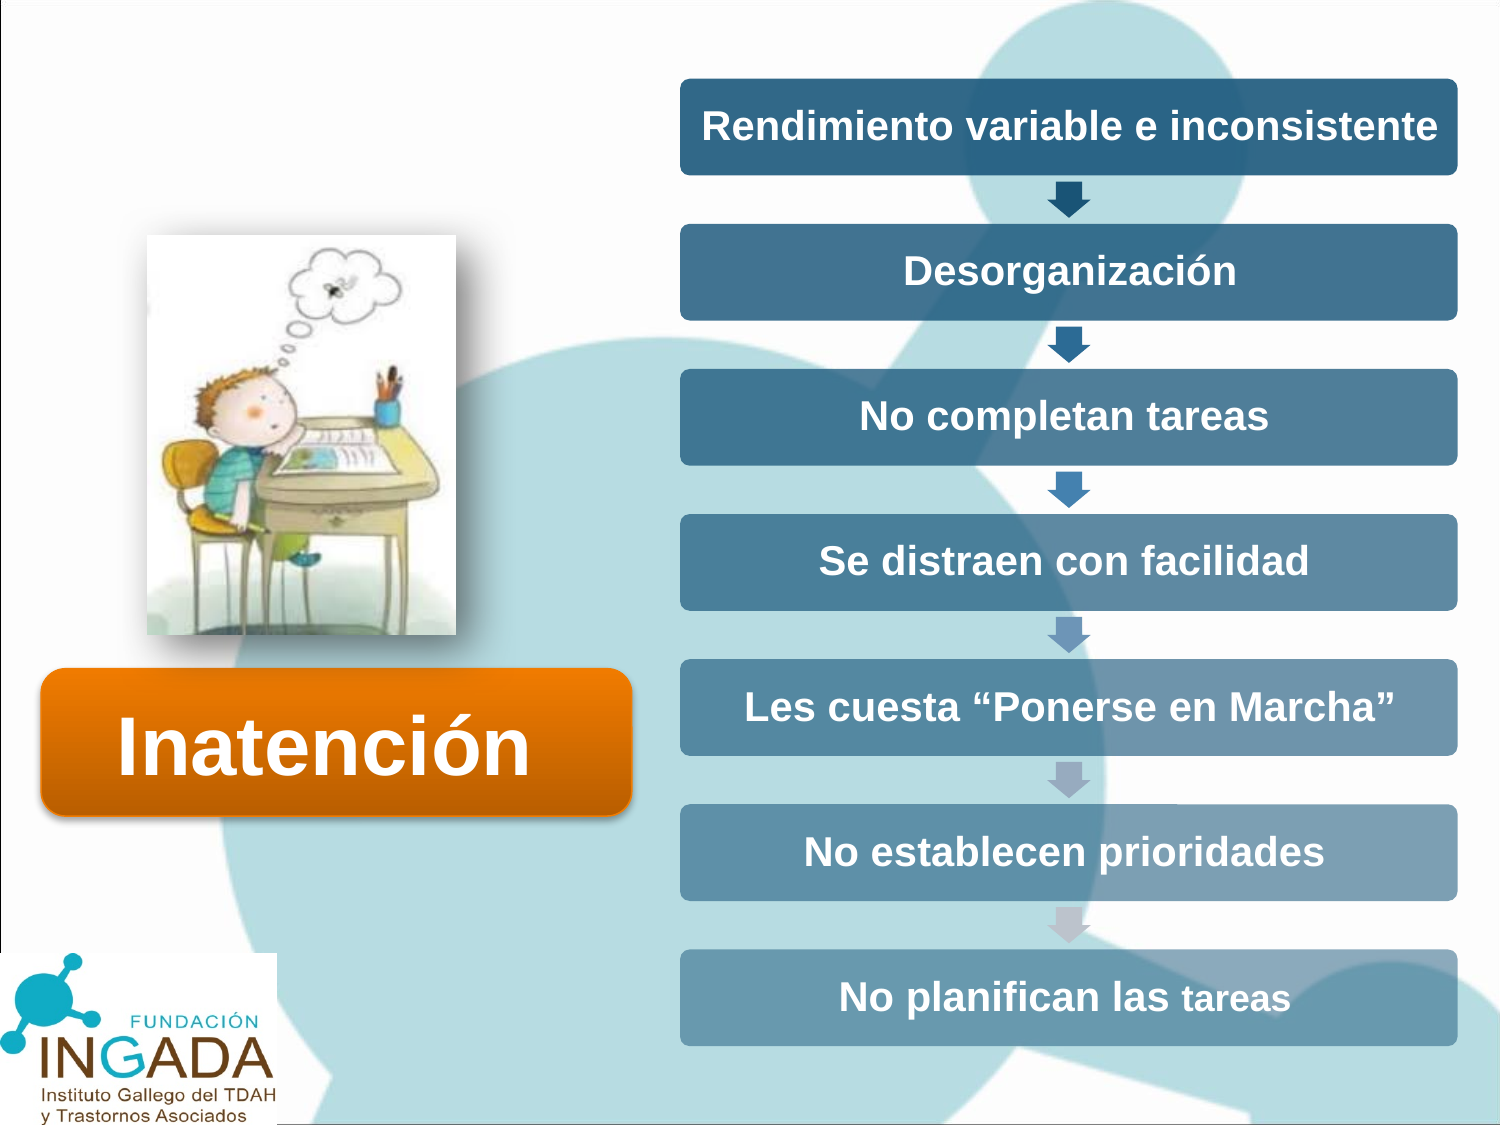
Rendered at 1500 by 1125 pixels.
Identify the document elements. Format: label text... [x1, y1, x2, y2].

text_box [489, 77, 1500, 1047]
text_box Inatención [40, 667, 484, 817]
picture [0, 0, 1500, 1125]
